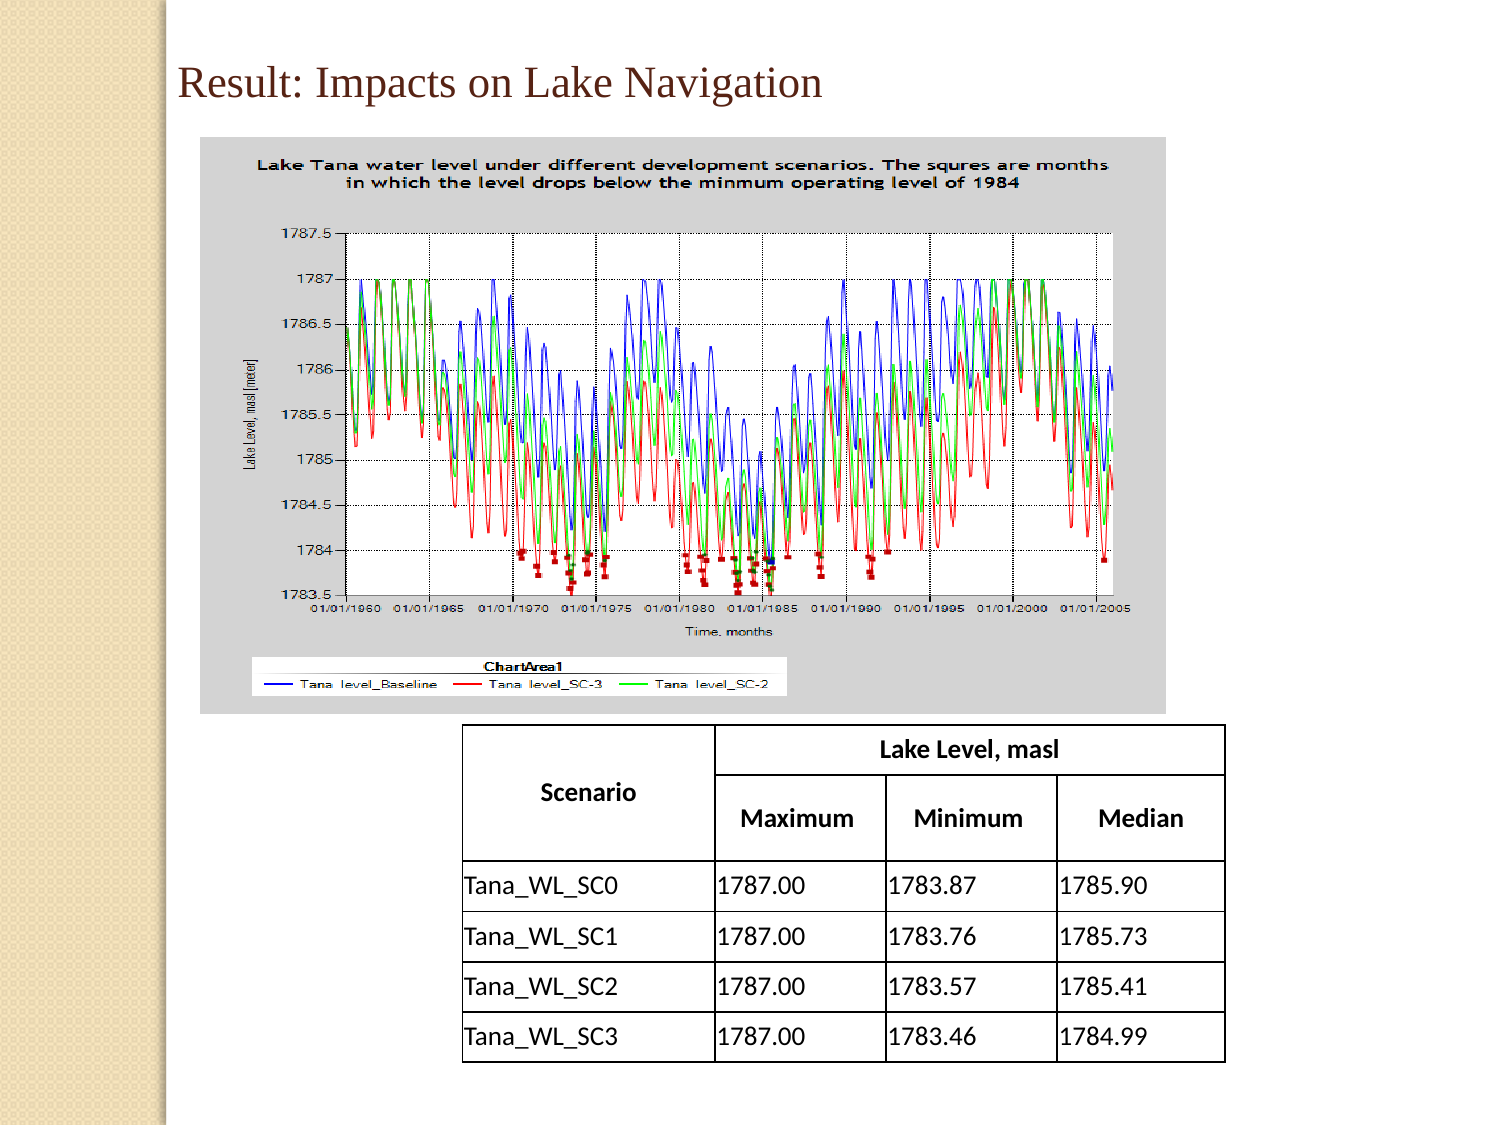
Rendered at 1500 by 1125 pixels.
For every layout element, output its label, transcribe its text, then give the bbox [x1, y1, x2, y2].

table_cell 1787.00 [716, 963, 885, 1011]
table_cell 1787.00 [716, 862, 885, 911]
table_cell 1785.41 [1058, 963, 1224, 1011]
table_cell Tana_WL_SC0 [463, 862, 714, 911]
table_cell Maximum [716, 776, 885, 860]
table_cell 1783.46 [887, 1013, 1056, 1061]
table_cell 1785.73 [1058, 912, 1224, 961]
table_header Scenario [463, 726, 714, 860]
table_cell Tana_WL_SC2 [463, 963, 714, 1011]
table_cell Tana_WL_SC3 [463, 1013, 714, 1061]
table_cell 1783.87 [887, 862, 1056, 911]
table_cell 1784.99 [1058, 1013, 1224, 1061]
table_header Lake Level, masl [716, 726, 1224, 774]
table_cell Tana_WL_SC1 [463, 912, 714, 961]
table_cell 1785.90 [1058, 862, 1224, 911]
table_cell Median [1058, 776, 1224, 860]
table_cell Minimum [887, 776, 1056, 860]
table_cell 1787.00 [716, 1013, 885, 1061]
table_cell 1783.57 [887, 963, 1056, 1011]
picture [199, 137, 1166, 714]
table_cell 1787.00 [716, 912, 885, 961]
table_cell 1783.76 [887, 912, 1056, 961]
title Result: Impacts on Lake Navigation [162, 45, 1500, 114]
